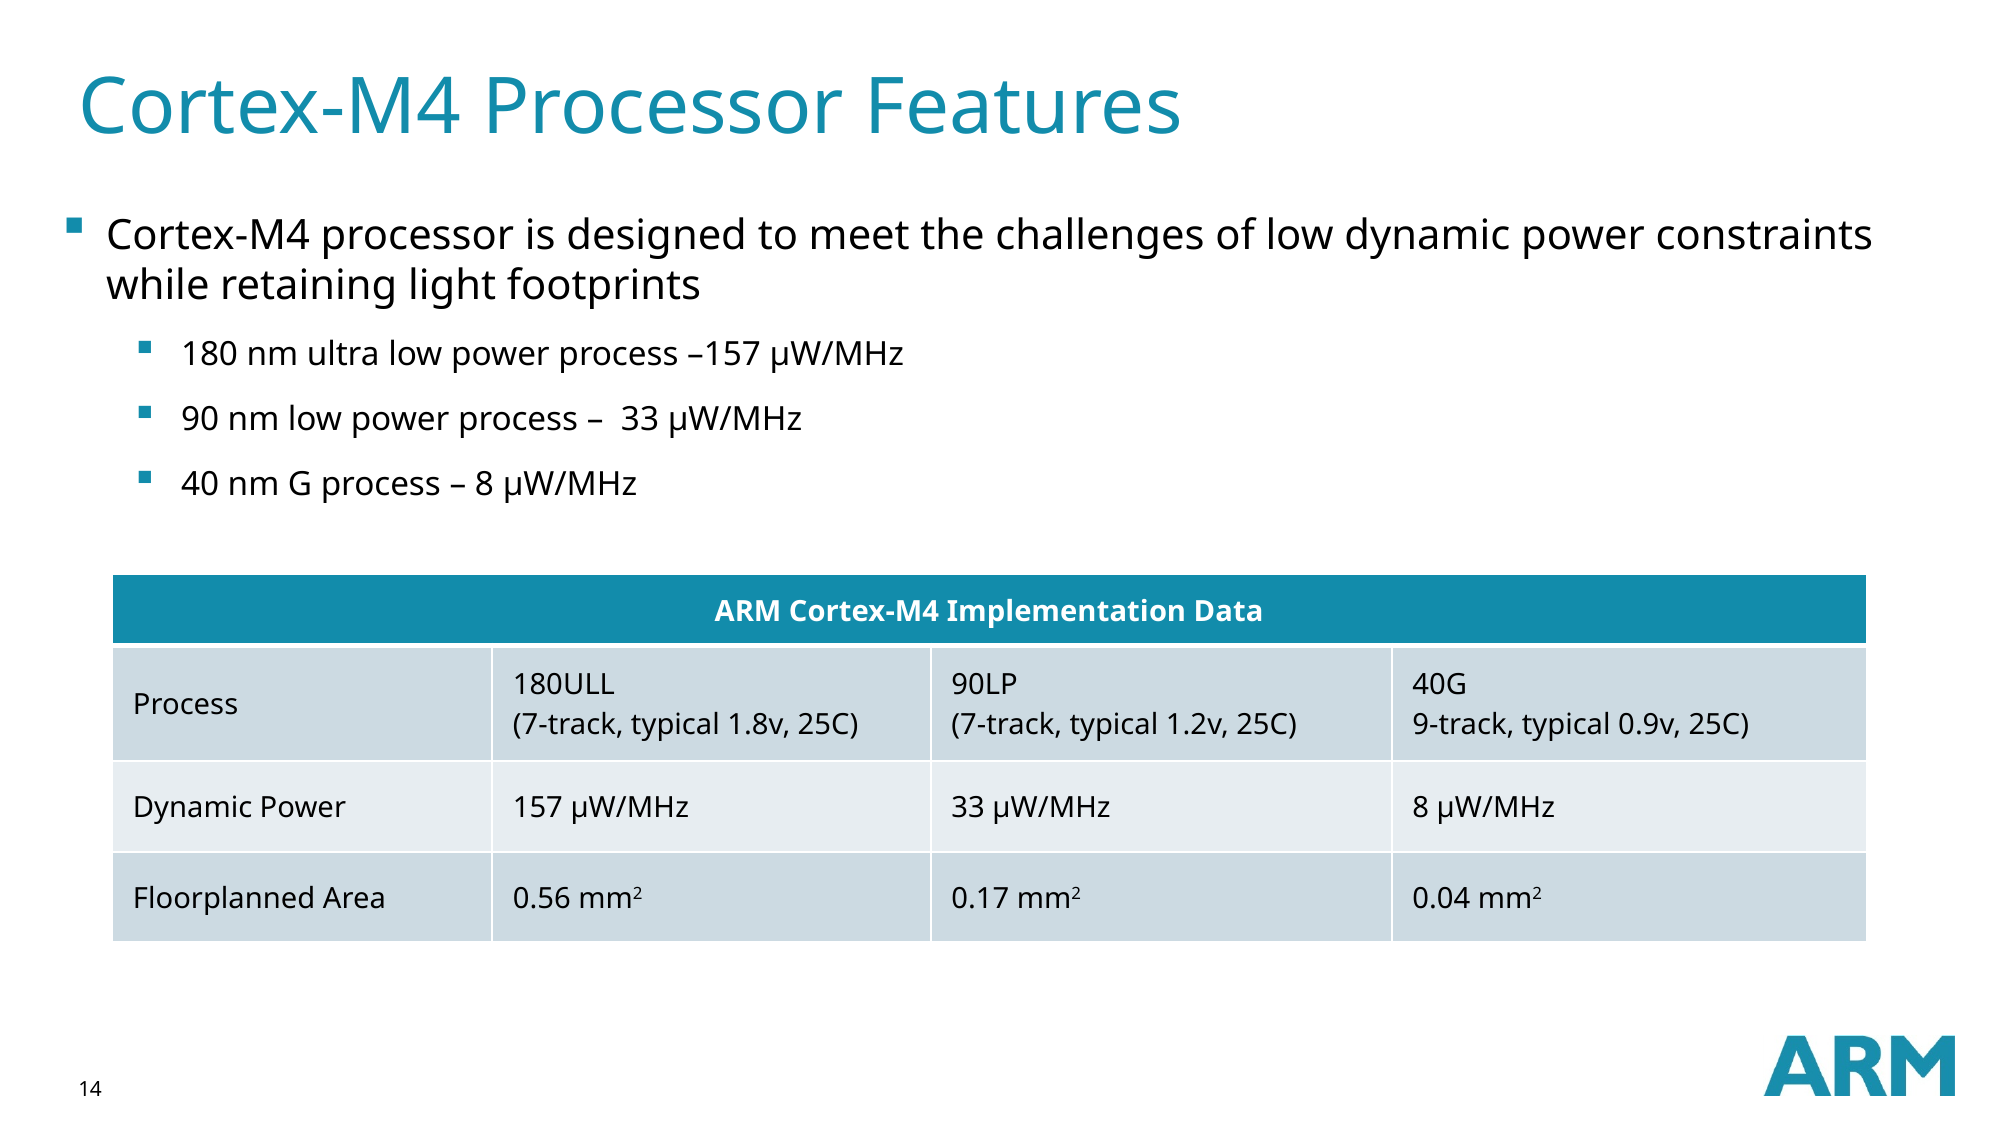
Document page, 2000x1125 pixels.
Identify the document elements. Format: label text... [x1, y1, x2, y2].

table_cell 33 µW/MHz [932, 762, 1391, 851]
title Cortex-M4 Processor Features [78, 55, 1910, 150]
table_cell 8 µW/MHz [1393, 762, 1866, 851]
table_cell 0.04 mm2 [1393, 853, 1866, 941]
table_cell Dynamic Power [113, 762, 491, 851]
table_cell 90LP (7-track, typical 1.2v, 25C) [932, 648, 1391, 760]
table_cell Floorplanned Area [113, 853, 491, 941]
table_cell Process [113, 648, 491, 760]
table_cell 157 µW/MHz [493, 762, 930, 851]
table_cell 0.56 mm2 [493, 853, 930, 941]
table_cell 0.17 mm2 [932, 853, 1391, 941]
picture [1763, 1035, 1955, 1096]
table_header ARM Cortex-M4 Implementation Data [113, 575, 1866, 643]
table_cell 40G 9-track, typical 0.9v, 25C) [1393, 648, 1866, 760]
text_box Cortex-M4 processor is designed to meet the challenges of low dynamic power constraints while retaining light footprints 180 nm ultra low power process –157 µW/MHz 90 nm low power process – 33 µW/MHz 40 nm G process – 8 µW/MHz [47, 200, 1967, 550]
table_cell 180ULL (7-track, typical 1.8v, 25C) [493, 648, 930, 760]
